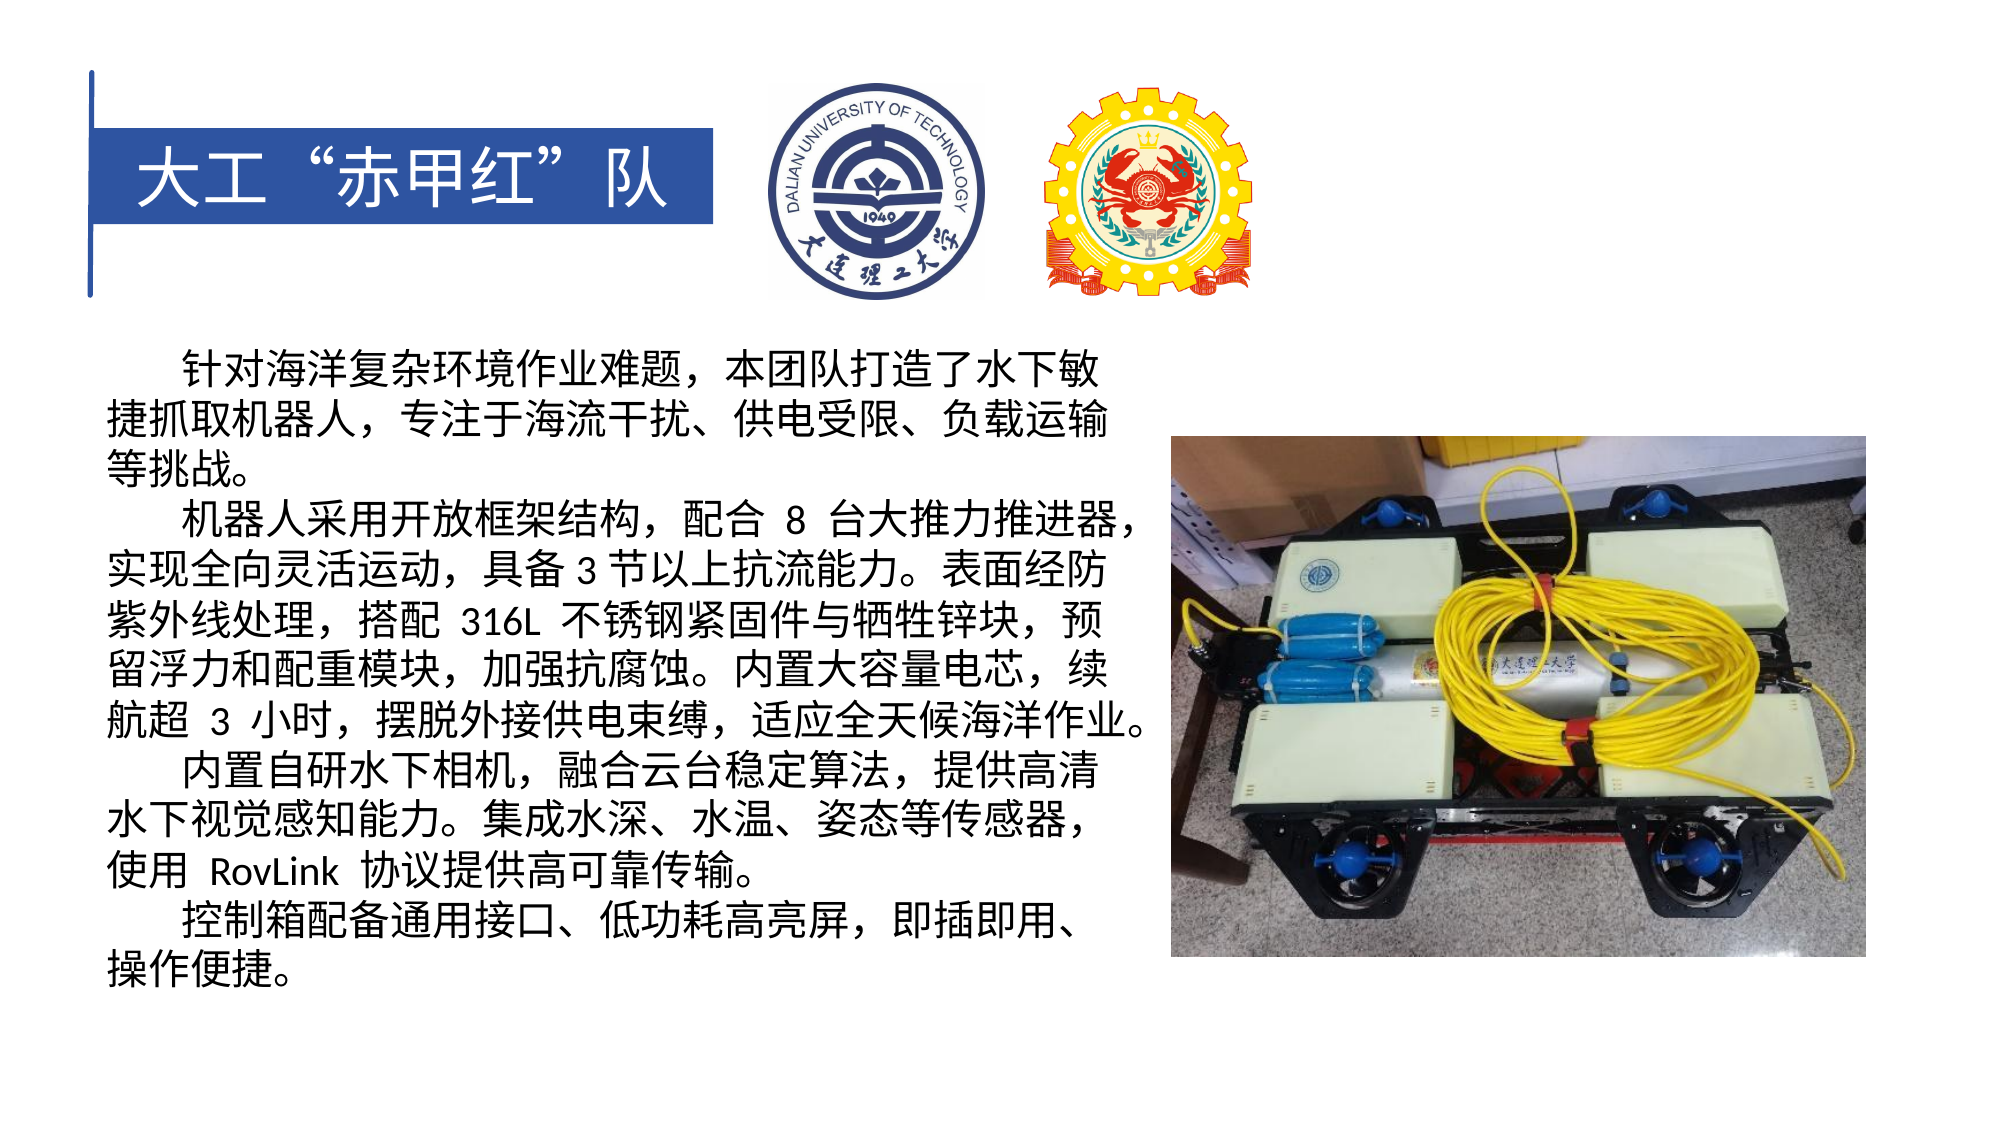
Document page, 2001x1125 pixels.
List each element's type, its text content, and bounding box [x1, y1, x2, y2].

picture [1170, 435, 1867, 958]
picture [768, 83, 985, 300]
picture [1043, 87, 1253, 296]
text_box 大工“赤甲红”队 [94, 128, 714, 225]
text_box 针对海洋复杂环境作业难题，本团队打造了水下敏捷抓取机器人，专注于海流干扰、供电受限、负载运输等挑战。 机器人采用开放框架结构，配合 8 台大推力推进器，实现全向灵活运动，具备3节以上抗流能力。表面经防紫外线处理，搭配 316L 不锈钢紧固件与牺牲锌块，预留浮力和配重模块，加强抗腐蚀。内置大容量电芯，续航超 3 小时，摆脱外接供电束缚，适应全天候海洋作业。 内置自研水下相机，融合云台稳定算法，提供高清水下视觉感知能力。集成水深、水温、姿态等传感器，使用 RovLink 协议提供高可靠传输。 控制箱配备通用接口、低功耗高亮屏，即插即用、操作便捷。 [91, 335, 1149, 1001]
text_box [89, 72, 93, 296]
